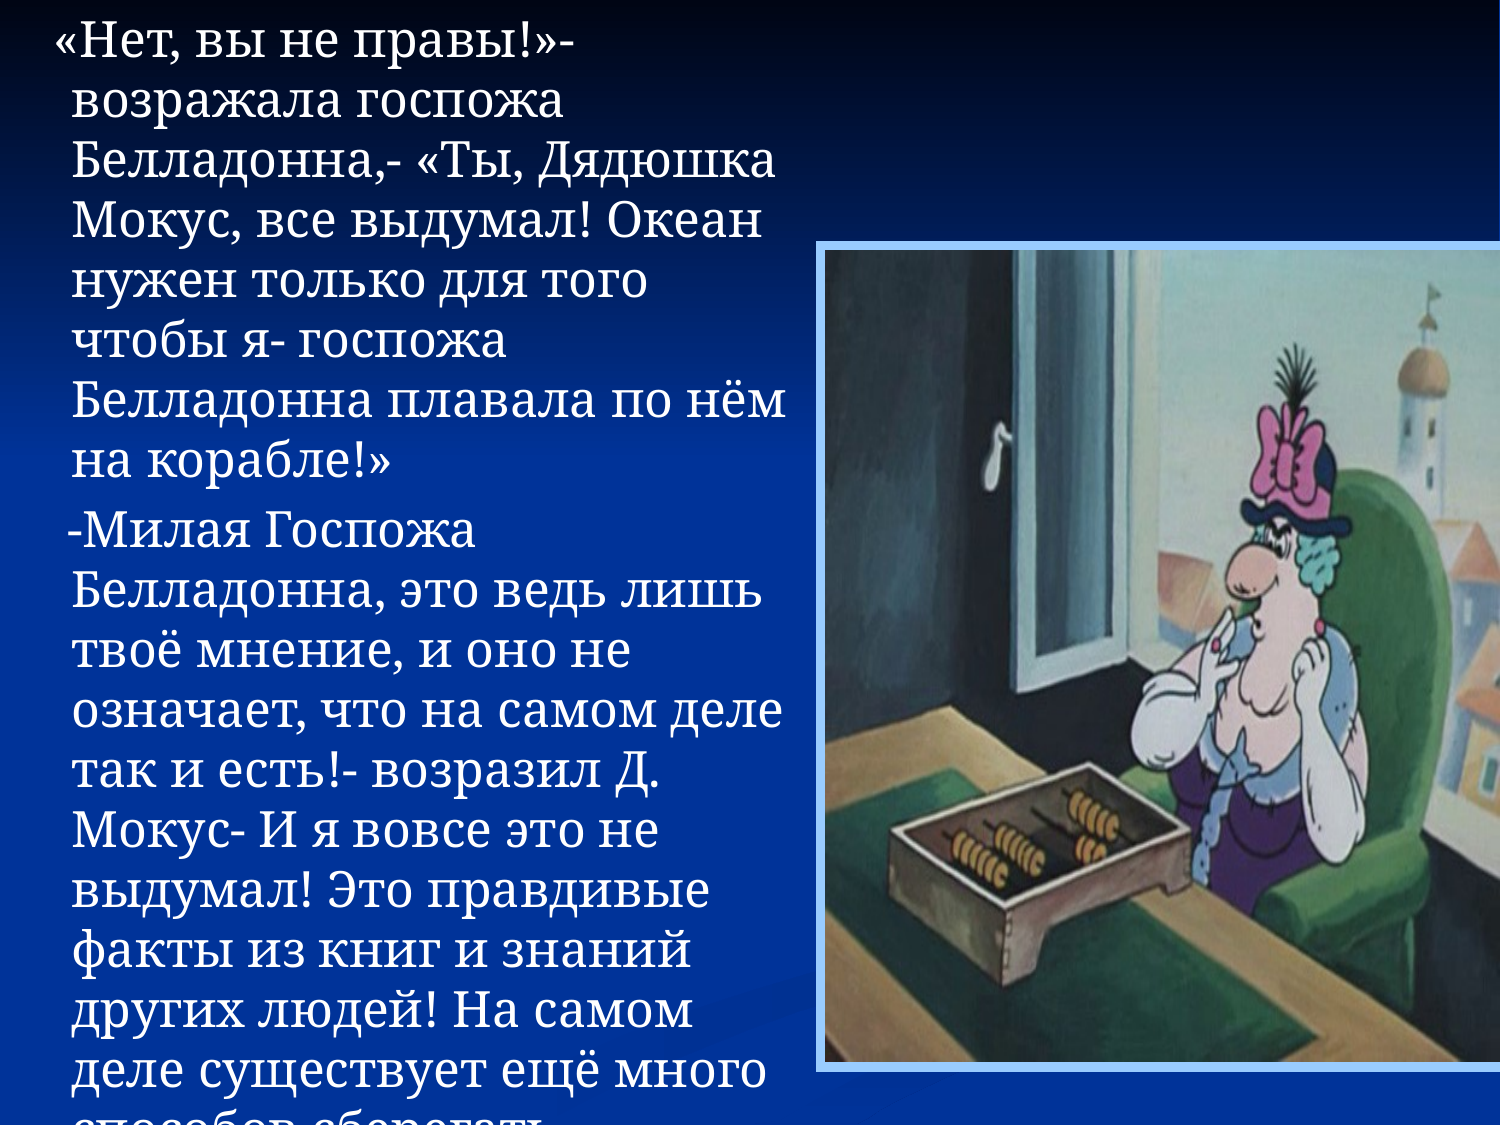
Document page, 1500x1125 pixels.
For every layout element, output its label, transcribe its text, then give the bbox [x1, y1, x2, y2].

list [824, 249, 1500, 1063]
list «Нет, вы не правы!»- возражала госпожа Белладонна,- «Ты, Дядюшка Мокус, все выдумал! Океан нужен только для того чтобы я- госпожа Белладонна плавала по нём на корабле!» -Милая Госпожа Белладонна, это ведь лишь твоё мнение, и оно не означает, что на самом деле так и есть!- возразил Д. Мокус- И я вовсе это не выдумал! Это правдивые факты из книг и знаний других людей! На самом деле существует ещё много способов сберегать различные ресурсы! [0, 0, 813, 1125]
